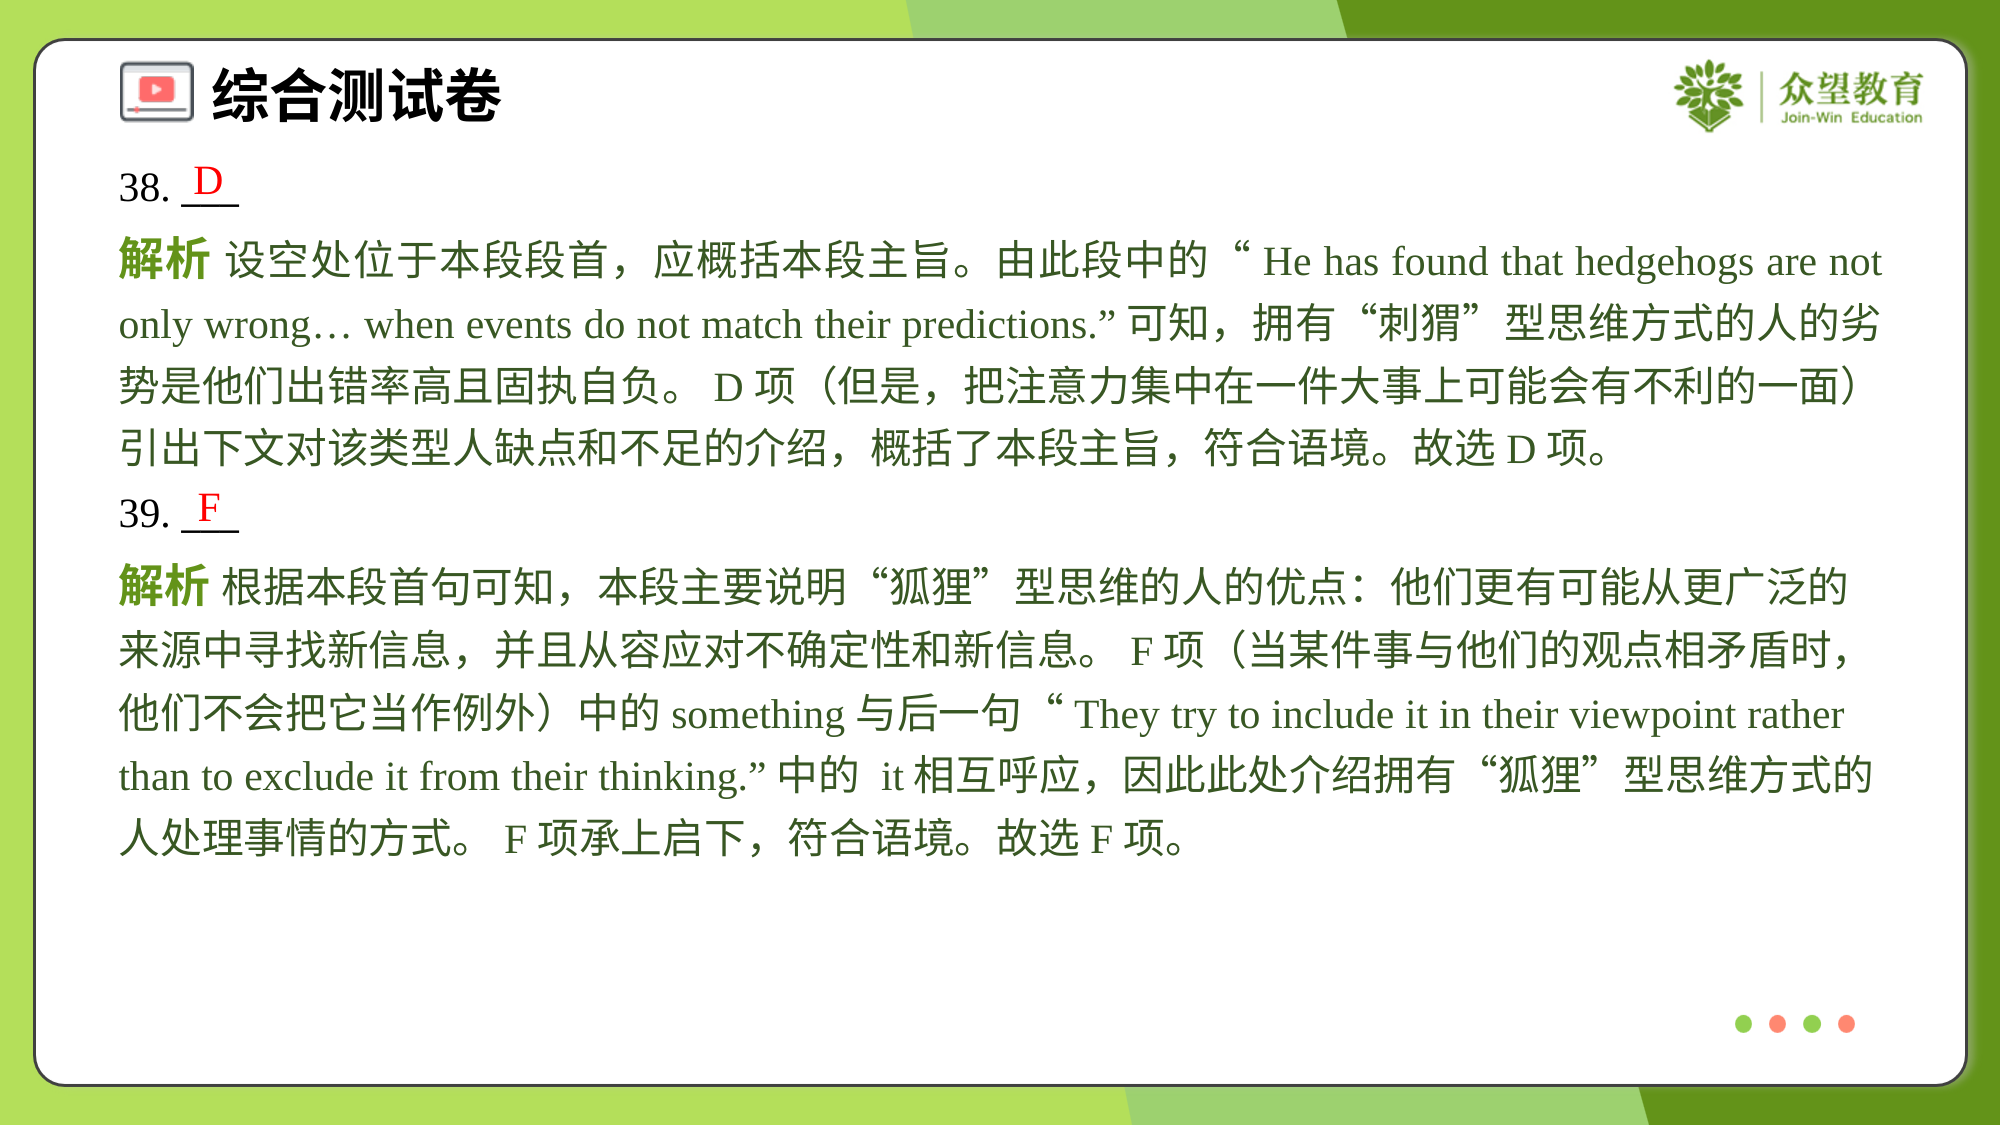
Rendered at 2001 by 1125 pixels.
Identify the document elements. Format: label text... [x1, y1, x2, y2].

text_box 38. ___ [118, 146, 1883, 204]
picture [0, 0, 2000, 1125]
text_box 解析 设空处位于本段段首，应概括本段主旨。由此段中的“He has found that hedgehogs are not only wrong… when events do not match their predictions.”可知，拥有“刺猬”型思维方式的人的劣势是他们出错率高且固执自负。D项（但是，把注意力集中在一件大事上可能会有不利的一面）引出下文对该类型人缺点和不足的介绍，概括了本段主旨，符合语境。故选D项。 [118, 215, 1883, 468]
text_box 解析 根据本段首句可知，本段主要说明“狐狸”型思维的人的优点：他们更有可能从更广泛的来源中寻找新信息，并且从容应对不确定性和新信息。F项（当某件事与他们的观点相矛盾时，他们不会把它当作例外）中的something与后一句“They try to include it in their viewpoint rather than to exclude it from their thinking.”中的 it相互呼应，因此此处介绍拥有“狐狸”型思维方式的人处理事情的方式。F项承上启下，符合语境。故选F项。 [118, 542, 1883, 857]
text_box 39. ___ [118, 473, 1883, 531]
text_box D [188, 140, 229, 199]
text_box F [192, 467, 226, 525]
